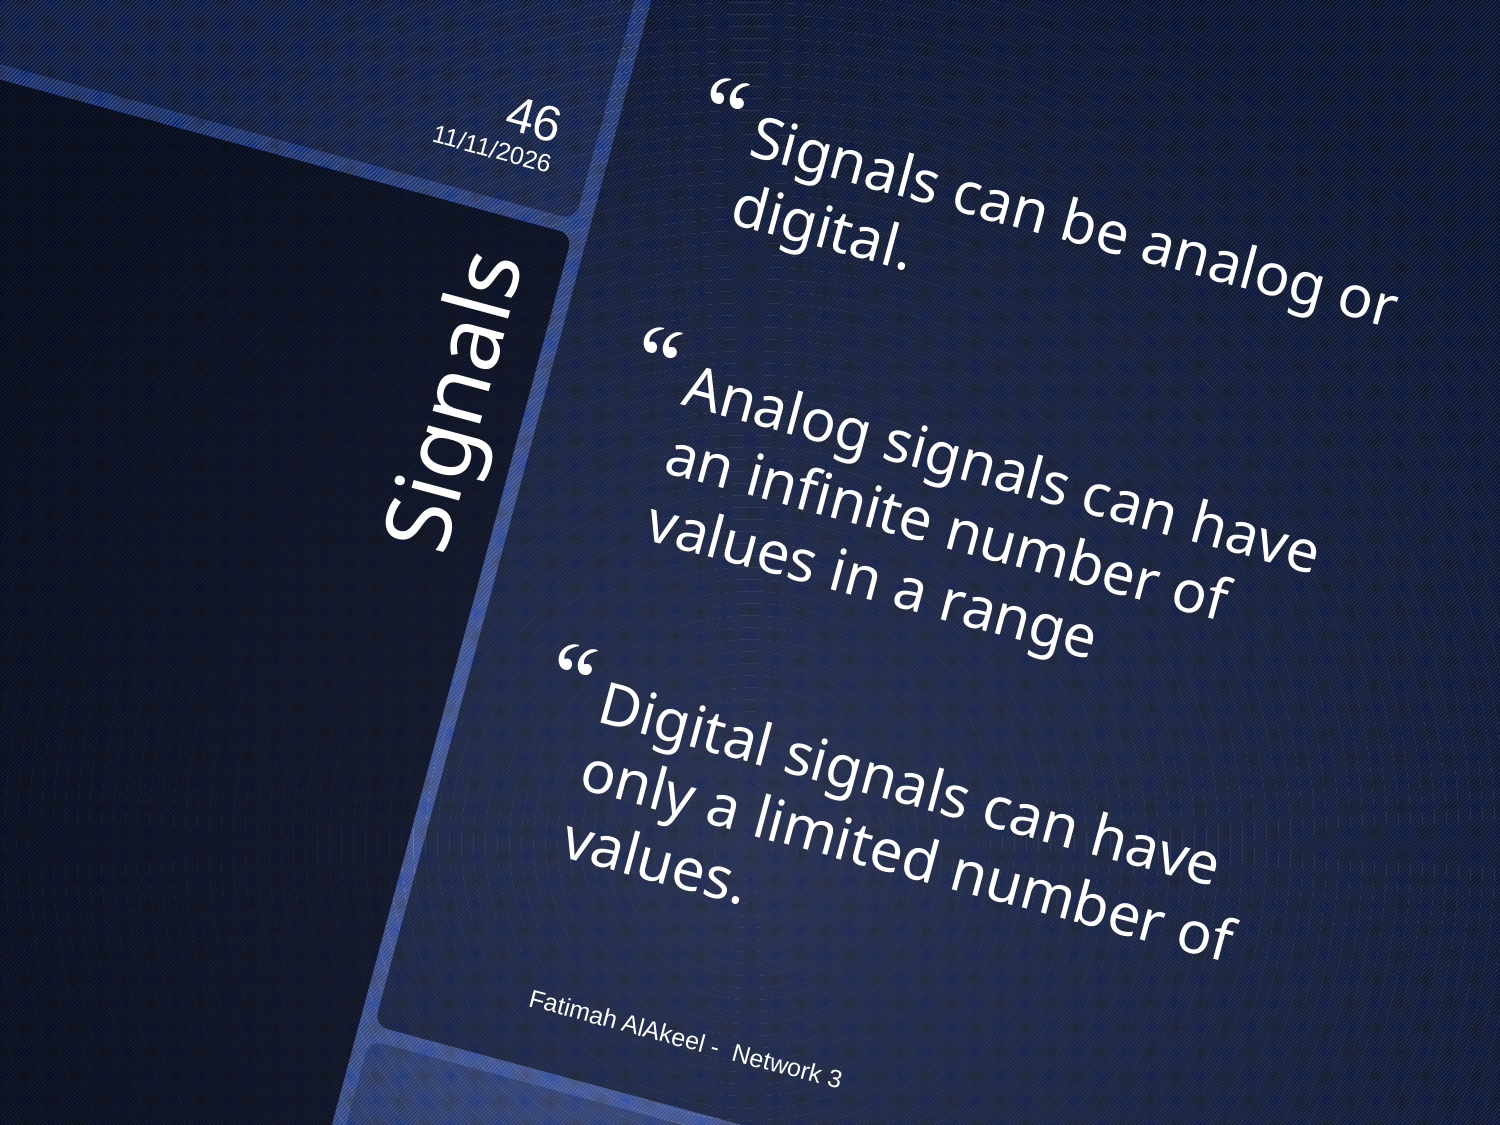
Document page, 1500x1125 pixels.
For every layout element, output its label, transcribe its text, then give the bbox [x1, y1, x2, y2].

title Signals [69, 181, 554, 1056]
slide_number 46 [206, 1, 585, 157]
list Signals can be analog or digital. Analog signals can have an infinite number of values in a range Digital signals can have only a limited number of values. [475, 72, 1430, 1076]
footer Fatimah AlAkeel - Network 3 [508, 963, 903, 1123]
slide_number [274, 81, 569, 197]
